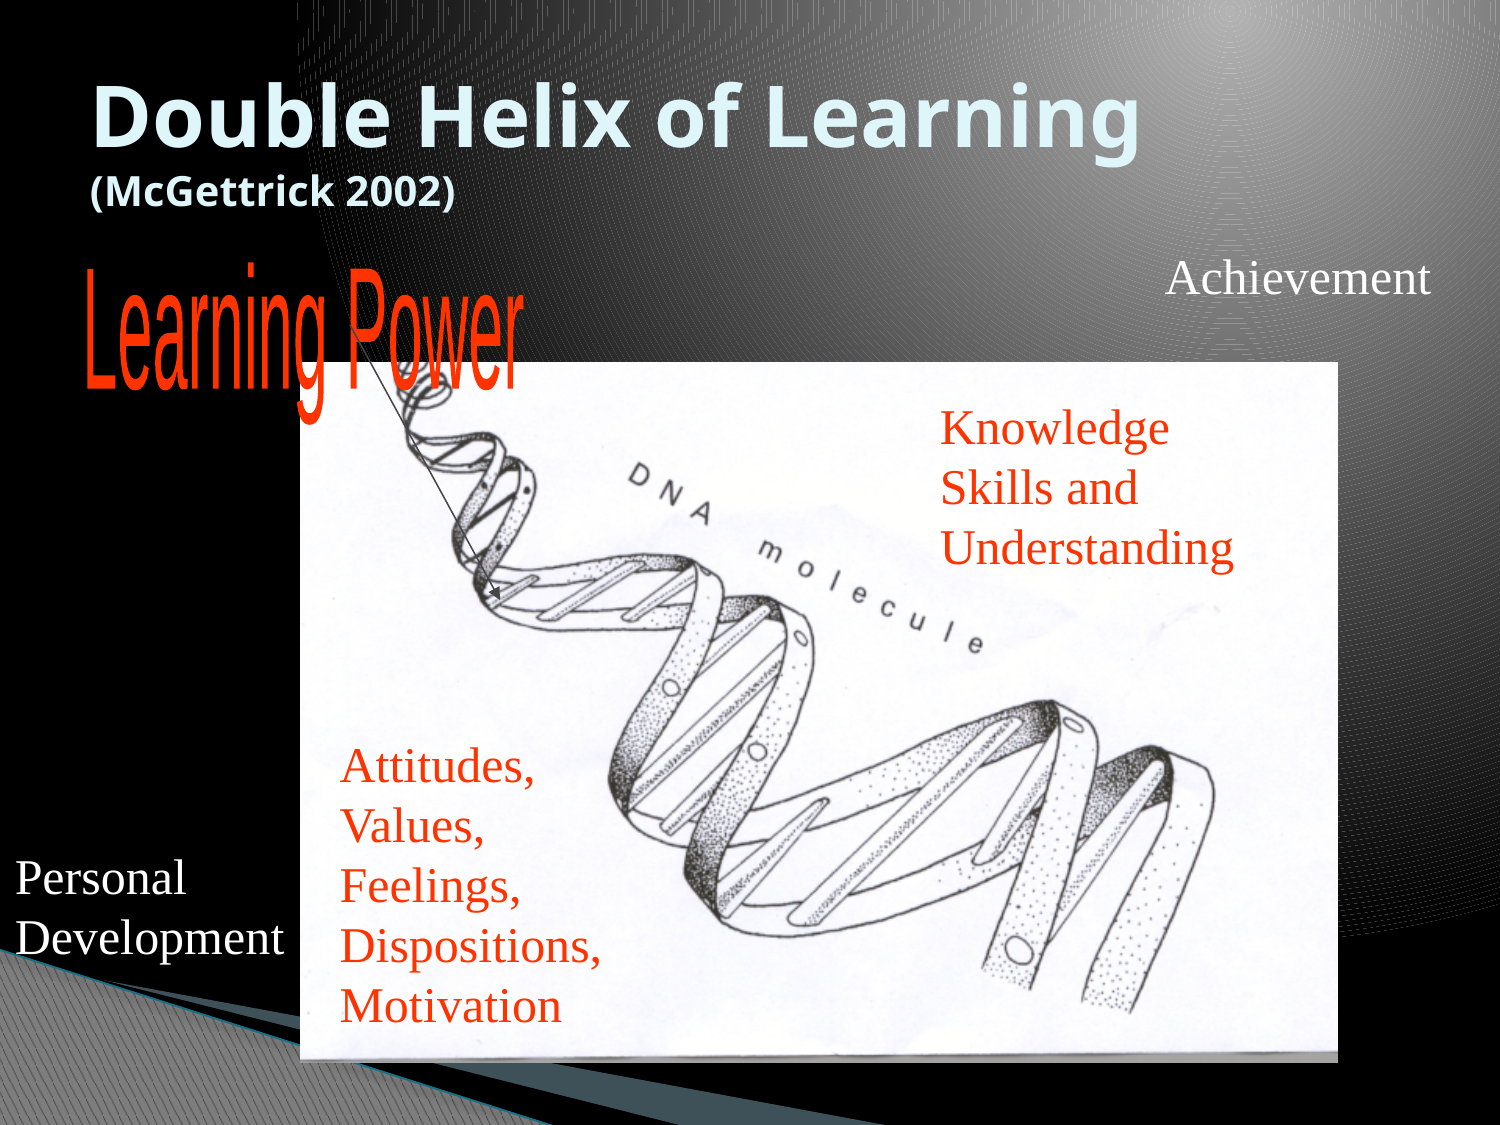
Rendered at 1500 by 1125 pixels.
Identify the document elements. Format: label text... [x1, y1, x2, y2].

title Double Helix of Learning (McGettrick 2002) [75, 45, 1425, 233]
picture [0, 362, 1338, 1125]
text_box Achievement [1149, 237, 1450, 313]
text_box Personal Development [0, 837, 293, 973]
